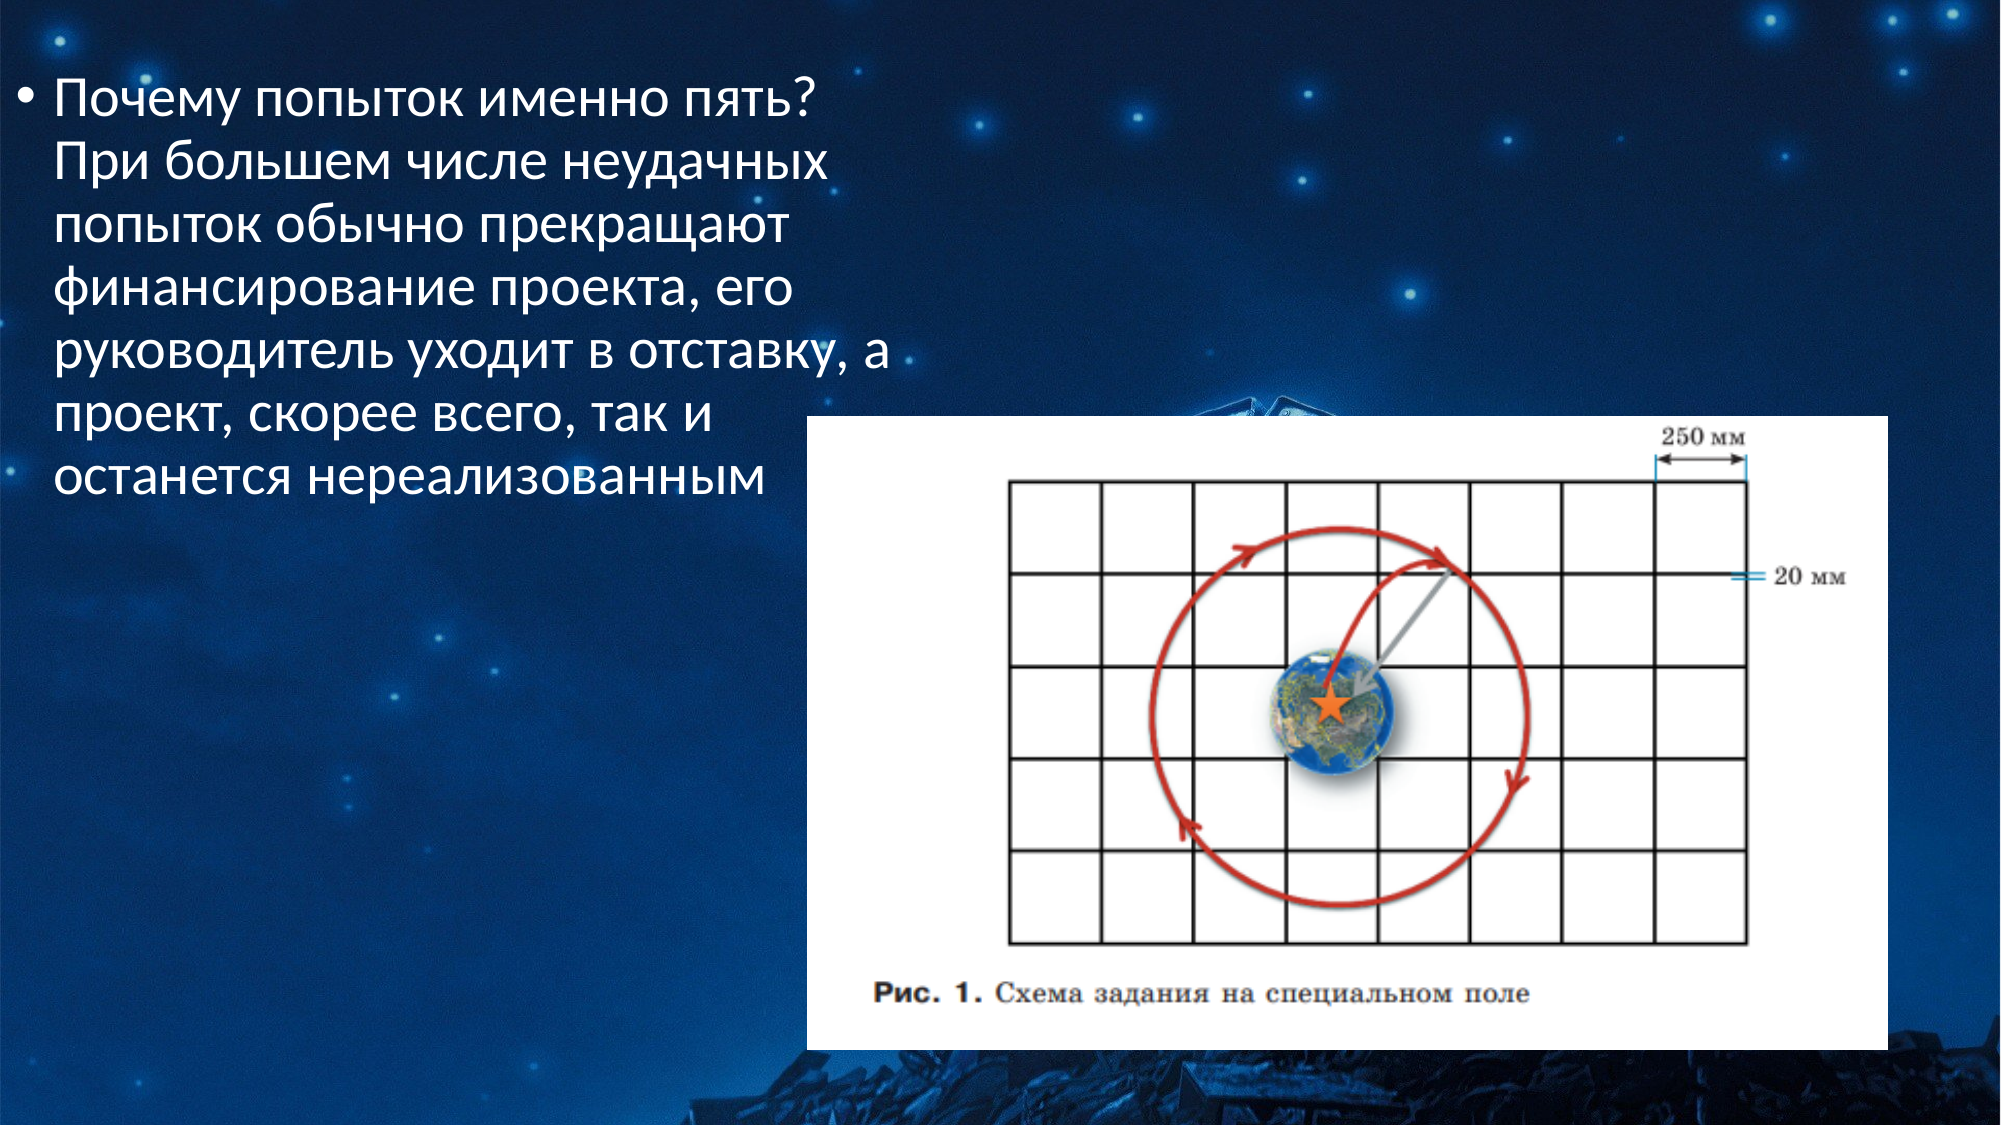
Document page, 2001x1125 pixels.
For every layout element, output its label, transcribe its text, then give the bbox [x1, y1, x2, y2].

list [807, 416, 1888, 1050]
list Почему попыток именно пять? При большем числе неудачных попыток обычно прекращают финансирование проекта, его руководитель уходит в отставку, а проект, скорее всего, так и останется нереализованным [0, 58, 940, 1015]
picture [0, 0, 2001, 1125]
